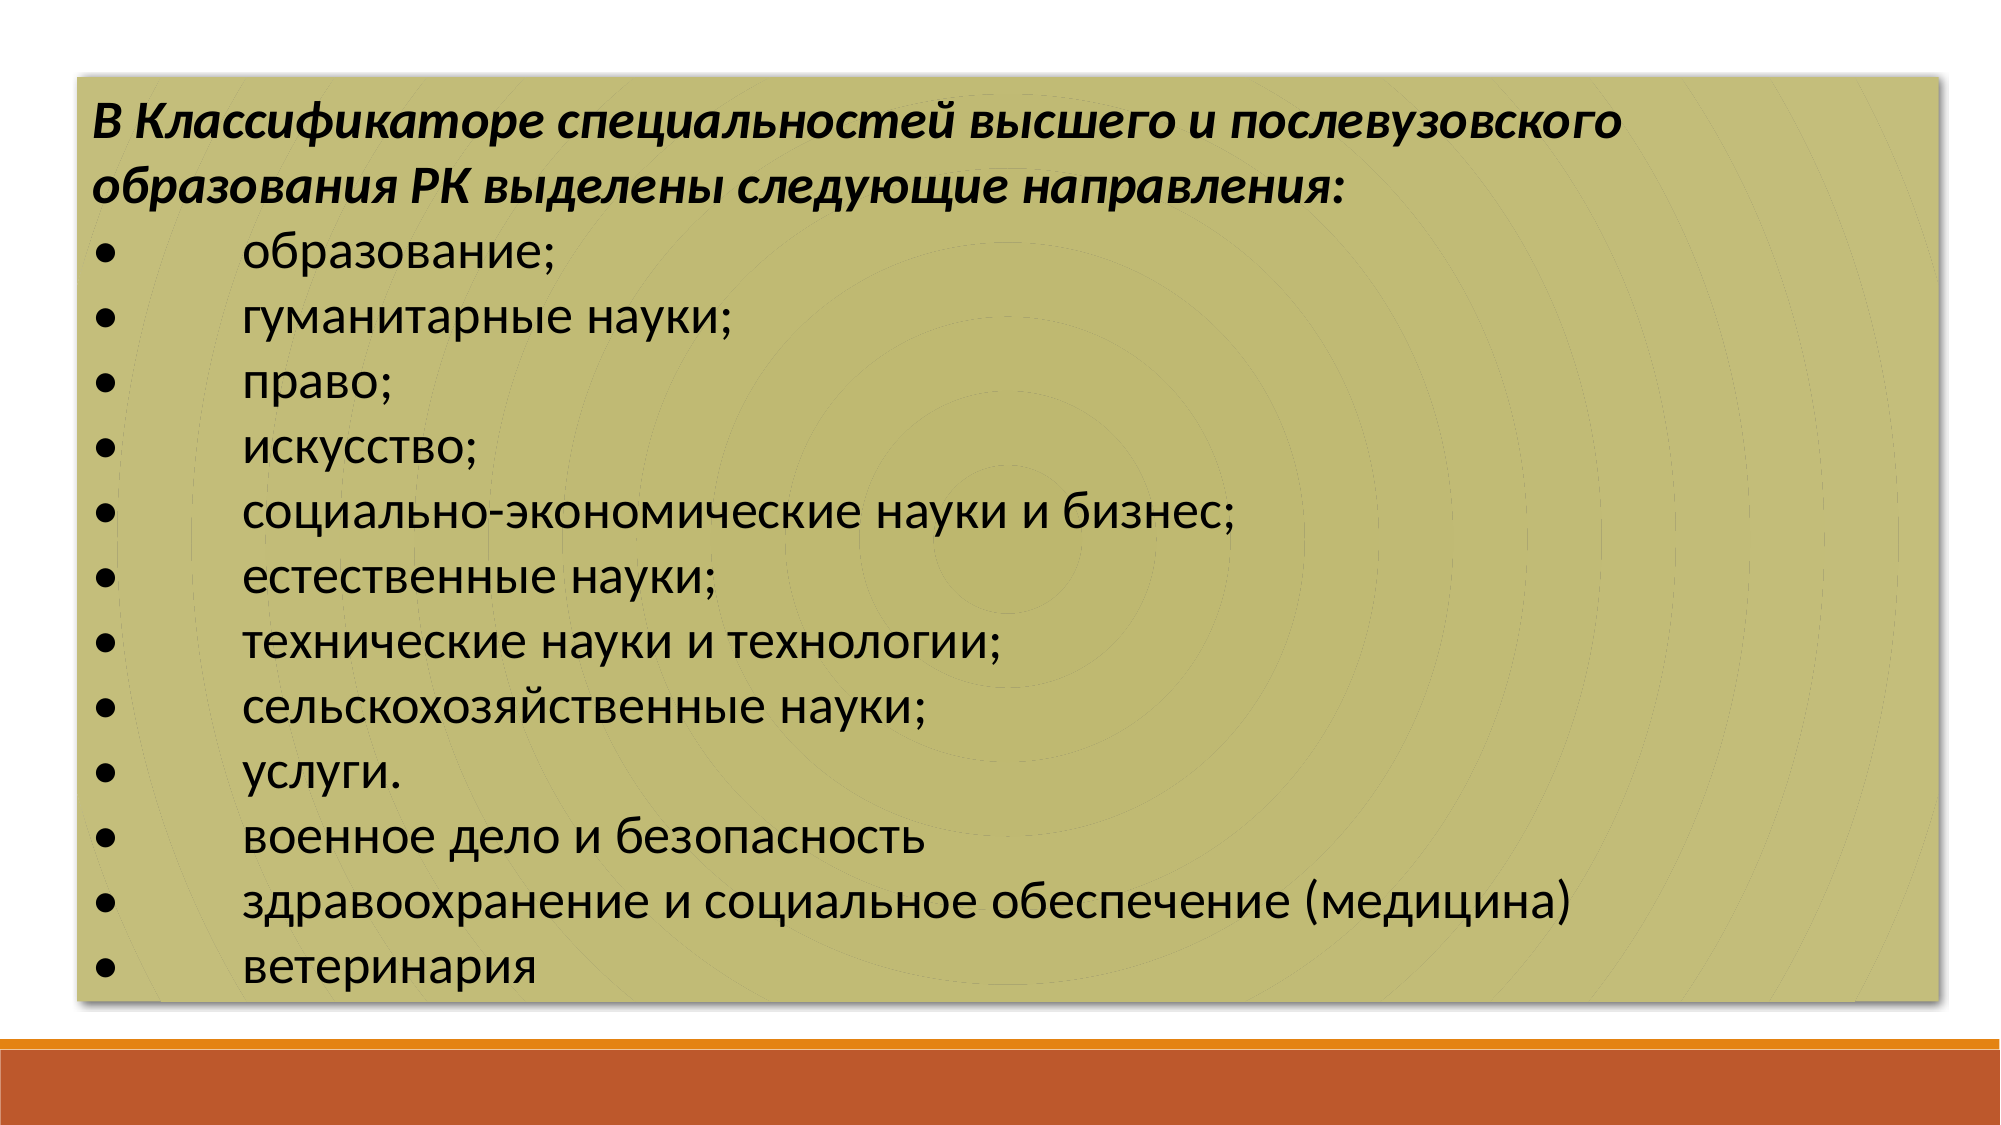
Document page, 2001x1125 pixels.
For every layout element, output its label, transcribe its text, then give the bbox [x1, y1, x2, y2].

text_box В Классификаторе специальностей высшего и послевузовского образования РК выделены следующие направления: • образование; • гуманитарные науки; • право; • искусство; • социально-экономические науки и бизнес; • естественные науки; • технические науки и технологии; • сельскохозяйственные науки; • услуги. • военное дело и безопасность • здравоохранение и социальное обеспечение (медицина) • ветеринария [77, 77, 1939, 1002]
